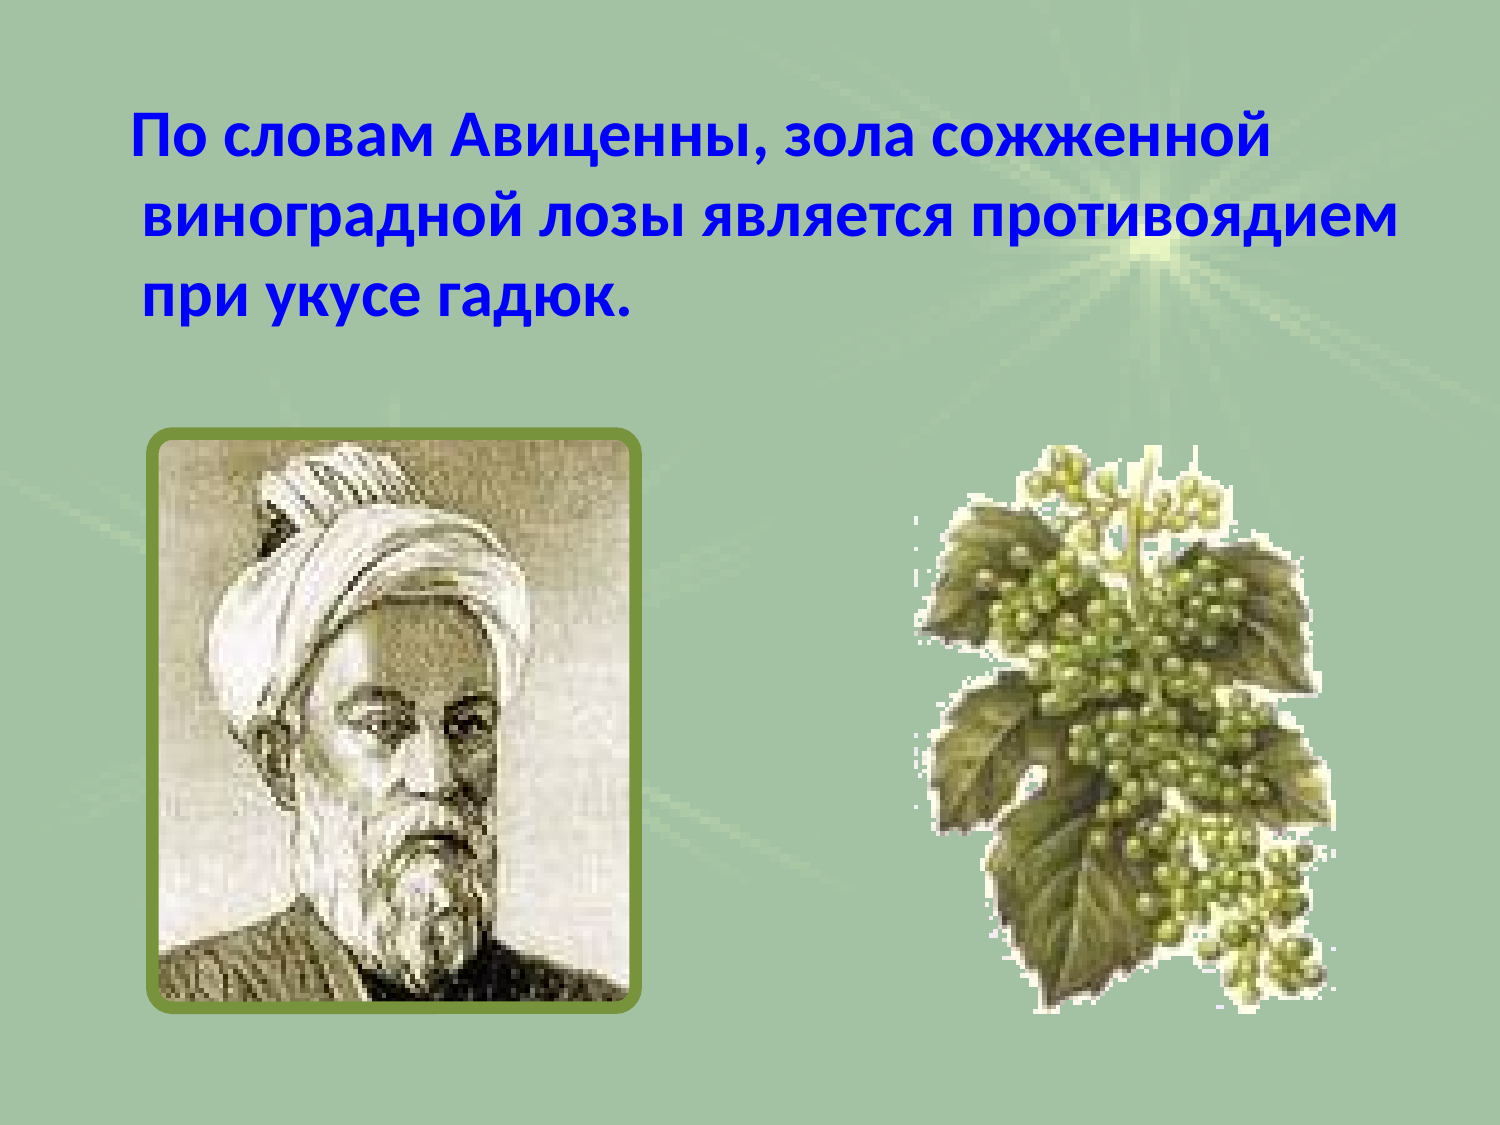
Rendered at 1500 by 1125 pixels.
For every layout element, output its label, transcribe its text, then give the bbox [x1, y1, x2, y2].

picture [0, 0, 1500, 1125]
list По словам Авиценны, зола сожженной виноградной лозы является противоядием при укусе гадюк. [70, 82, 1421, 457]
